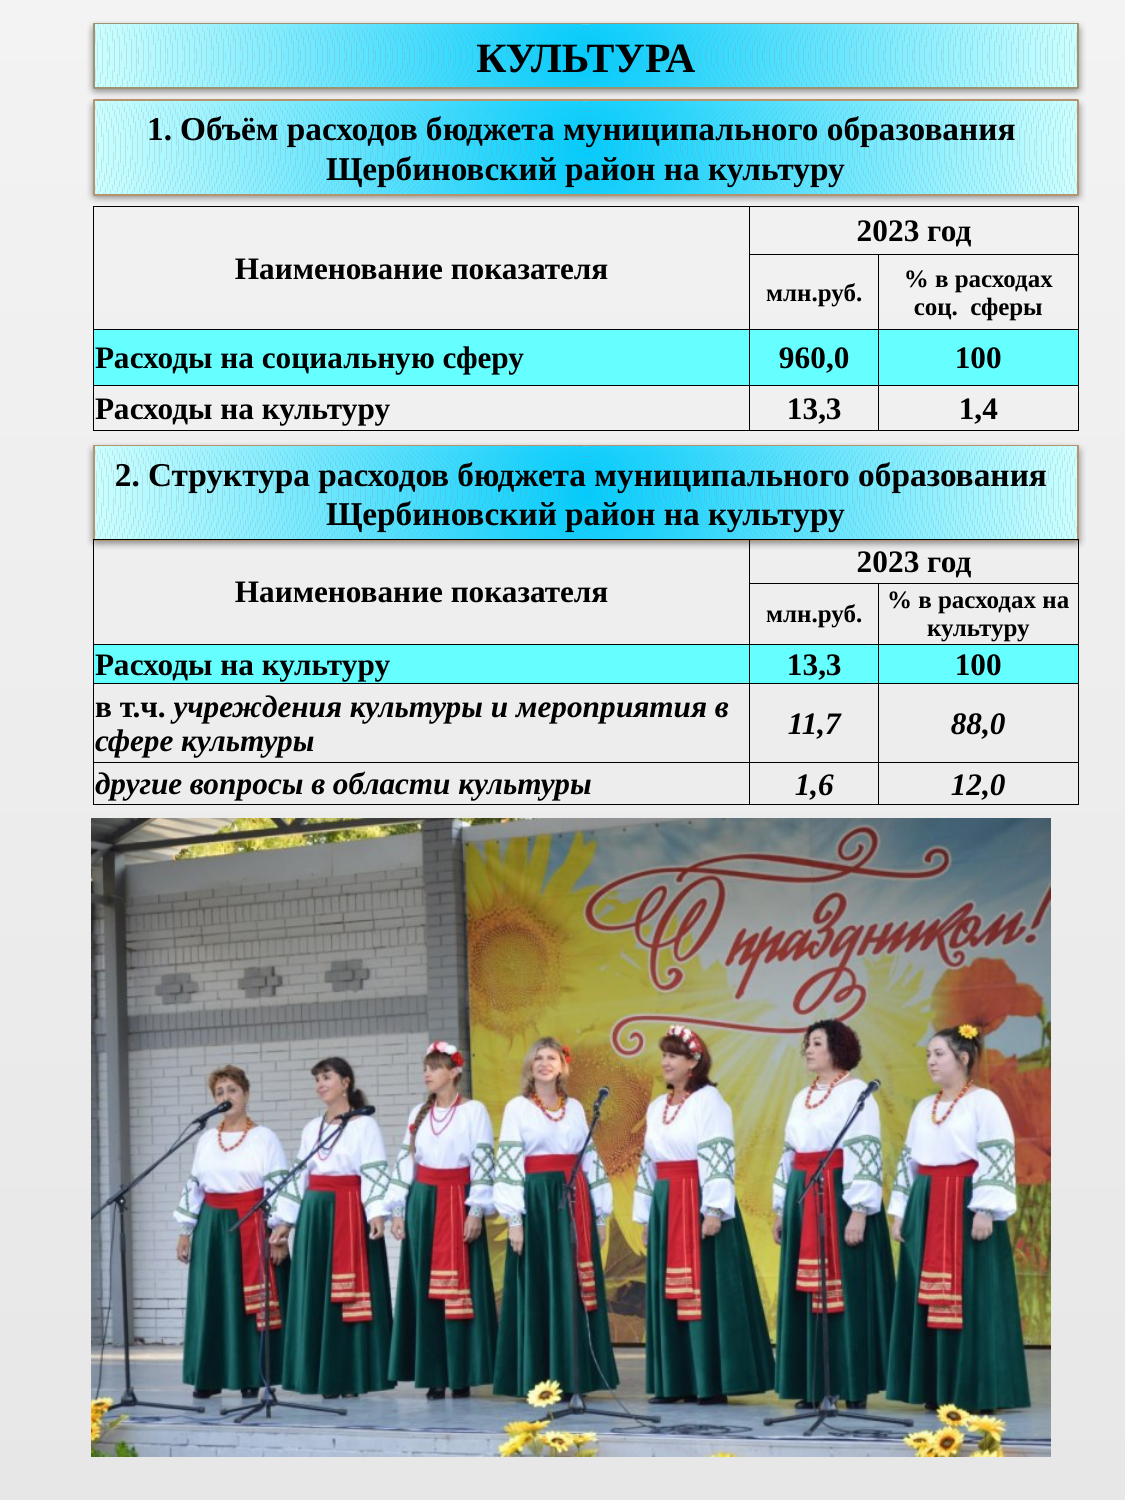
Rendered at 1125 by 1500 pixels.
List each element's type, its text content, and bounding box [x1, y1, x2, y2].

table_cell 13,3 [750, 645, 878, 683]
table_header Наименование показателя [94, 540, 749, 644]
text_box 2. Структура расходов бюджета муниципального образования Щербиновский район на культуру [93, 445, 1079, 539]
table_cell млн.руб. [750, 255, 878, 329]
table_cell 100 [879, 645, 1078, 683]
table_header 2023 год [750, 540, 1078, 583]
table_cell Расходы на культуру [94, 645, 749, 683]
table_cell 11,7 [750, 684, 878, 762]
text_box 1. Объём расходов бюджета муниципального образования Щербиновский район на культуру [93, 99, 1079, 196]
table_cell млн.руб. [750, 584, 878, 644]
table_cell 88,0 [879, 684, 1078, 762]
table_cell 12,0 [879, 763, 1078, 804]
table_cell 100 [879, 330, 1078, 385]
picture [0, 0, 1125, 1500]
table_cell в т.ч. учреждения культуры и мероприятия в сфере культуры [94, 684, 749, 762]
table_cell 960,0 [750, 330, 878, 385]
table_cell % в расходах на культуру [879, 584, 1078, 644]
table_header Наименование показателя [94, 207, 749, 329]
table_cell % в расходах соц. сферы [879, 255, 1078, 329]
text_box КУЛЬТУРА [93, 23, 1079, 89]
table_cell 13,3 [750, 386, 878, 430]
table_cell другие вопросы в области культуры [94, 763, 749, 804]
table_cell 1,6 [750, 763, 878, 804]
table_cell 1,4 [879, 386, 1078, 430]
table_cell Расходы на культуру [94, 386, 749, 430]
table_cell Расходы на социальную сферу [94, 330, 749, 385]
table_header 2023 год [750, 207, 1078, 254]
